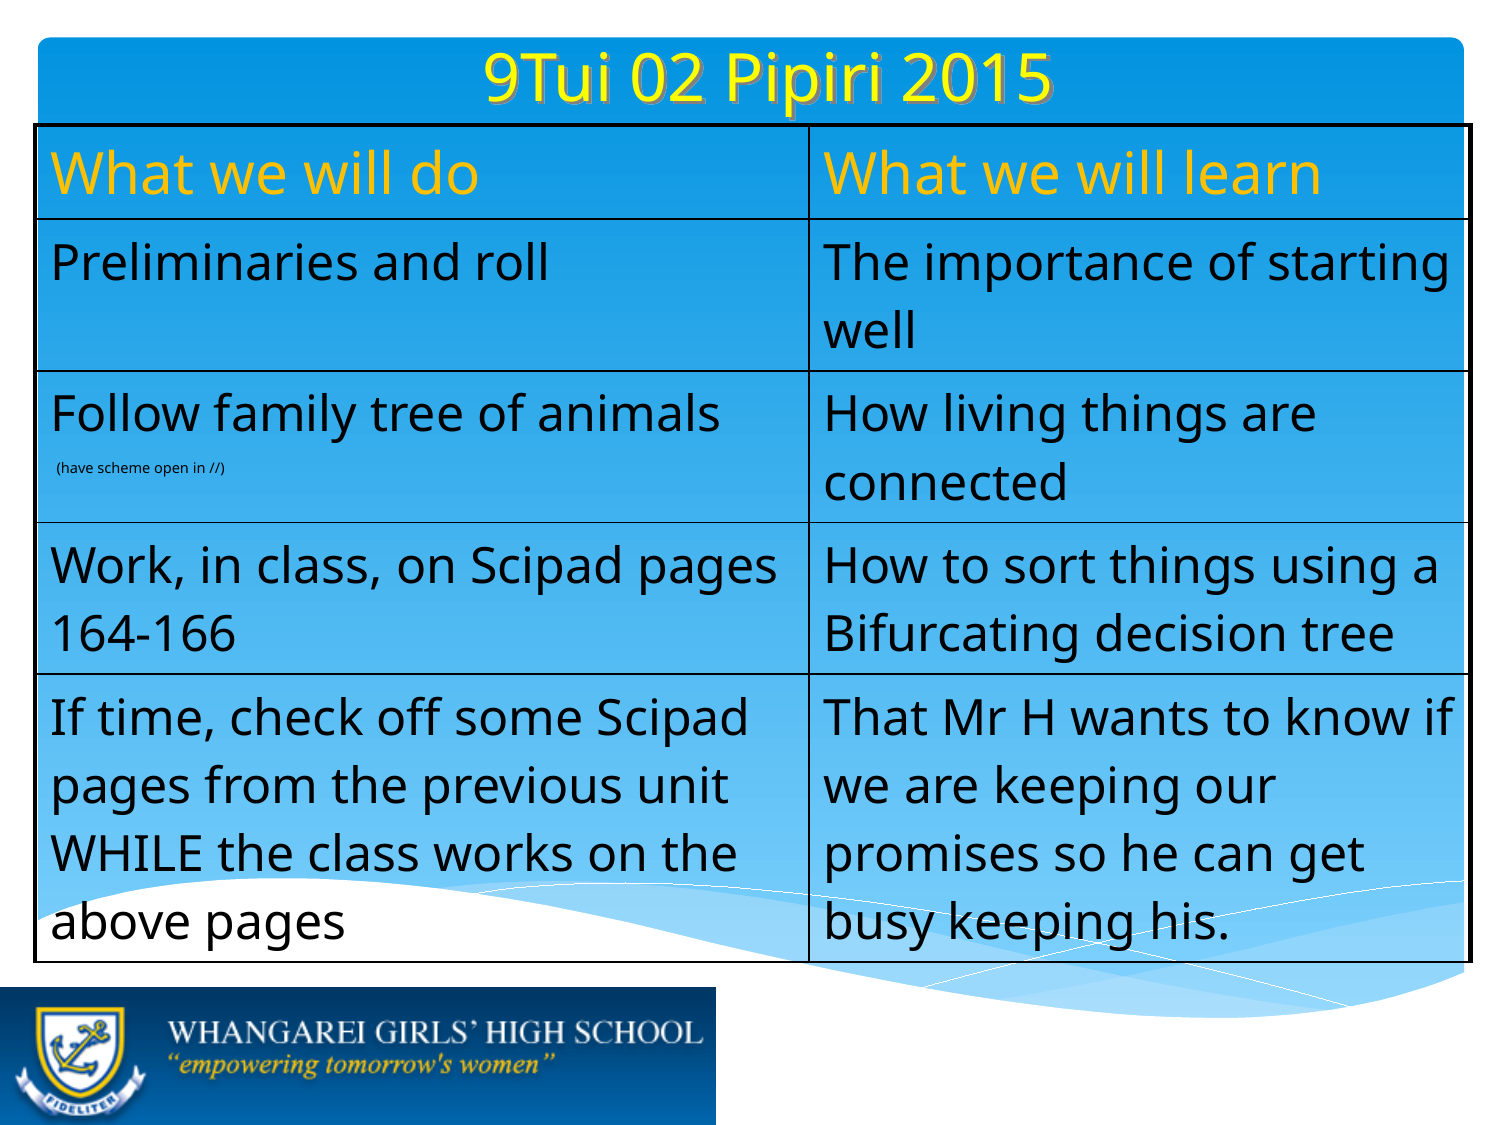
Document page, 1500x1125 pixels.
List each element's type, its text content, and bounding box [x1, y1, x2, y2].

table_header What we will learn [810, 127, 1468, 218]
text_box 9Tui 02 Pipiri 2015 [162, 24, 1375, 123]
table_cell The importance of starting well [810, 220, 1468, 370]
table_cell How to sort things using a Bifurcating decision tree [810, 523, 1468, 673]
table_cell Preliminaries and roll [37, 220, 808, 370]
table_cell Work, in class, on Scipad pages 164-166 [37, 523, 808, 673]
table_cell How living things are connected [810, 372, 1468, 522]
picture [0, 987, 716, 1125]
table_cell Follow family tree of animals (have scheme open in //) [37, 372, 808, 522]
table_header What we will do [37, 127, 808, 218]
table_cell If time, check off some Scipad pages from the previous unit WHILE the class works on the above pages [37, 675, 808, 961]
table_cell That Mr H wants to know if we are keeping our promises so he can get busy keeping his. [810, 675, 1468, 961]
